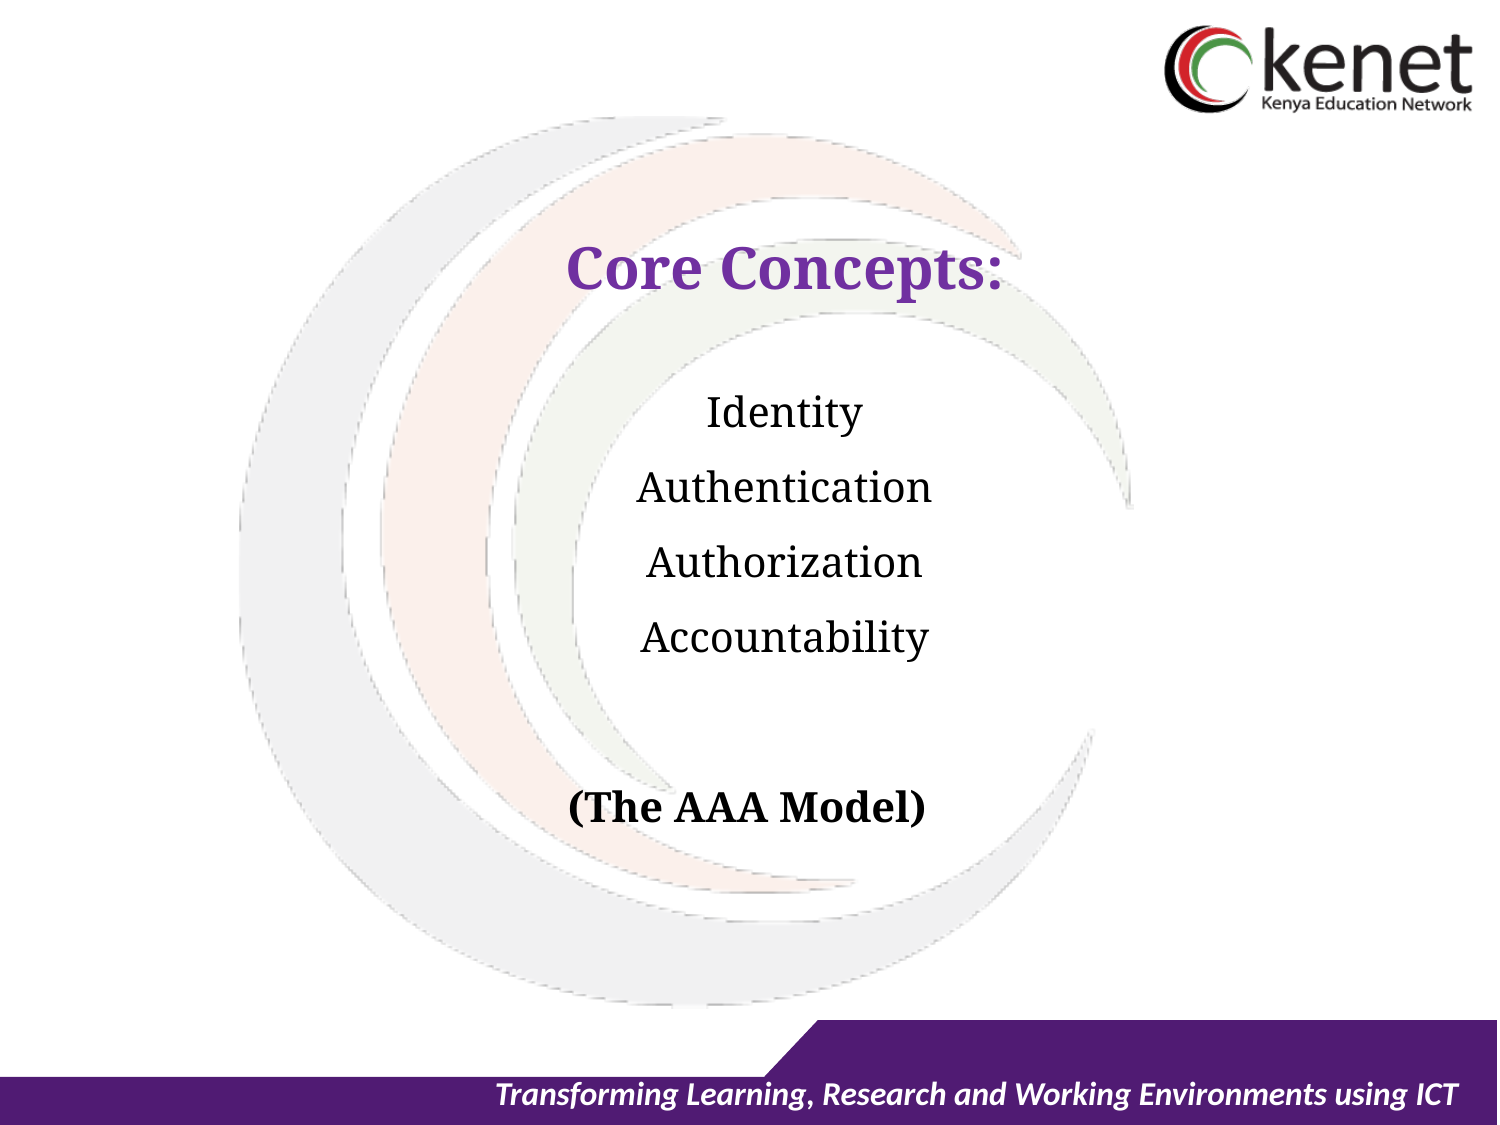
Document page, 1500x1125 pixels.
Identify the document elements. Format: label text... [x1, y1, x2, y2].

text_box [0, 1076, 479, 1125]
text_box Core Concepts: Identity Authentication Authorization Accountability (The AAA Model) [86, 188, 1409, 888]
text_box [775, 1020, 1497, 1125]
text_box Transforming Learning, Research and Working Environments using ICT [479, 1065, 1485, 1125]
picture [1163, 11, 1477, 117]
text_box [238, 925, 1134, 1009]
text_box [225, 888, 1275, 925]
text_box [238, 116, 1134, 188]
